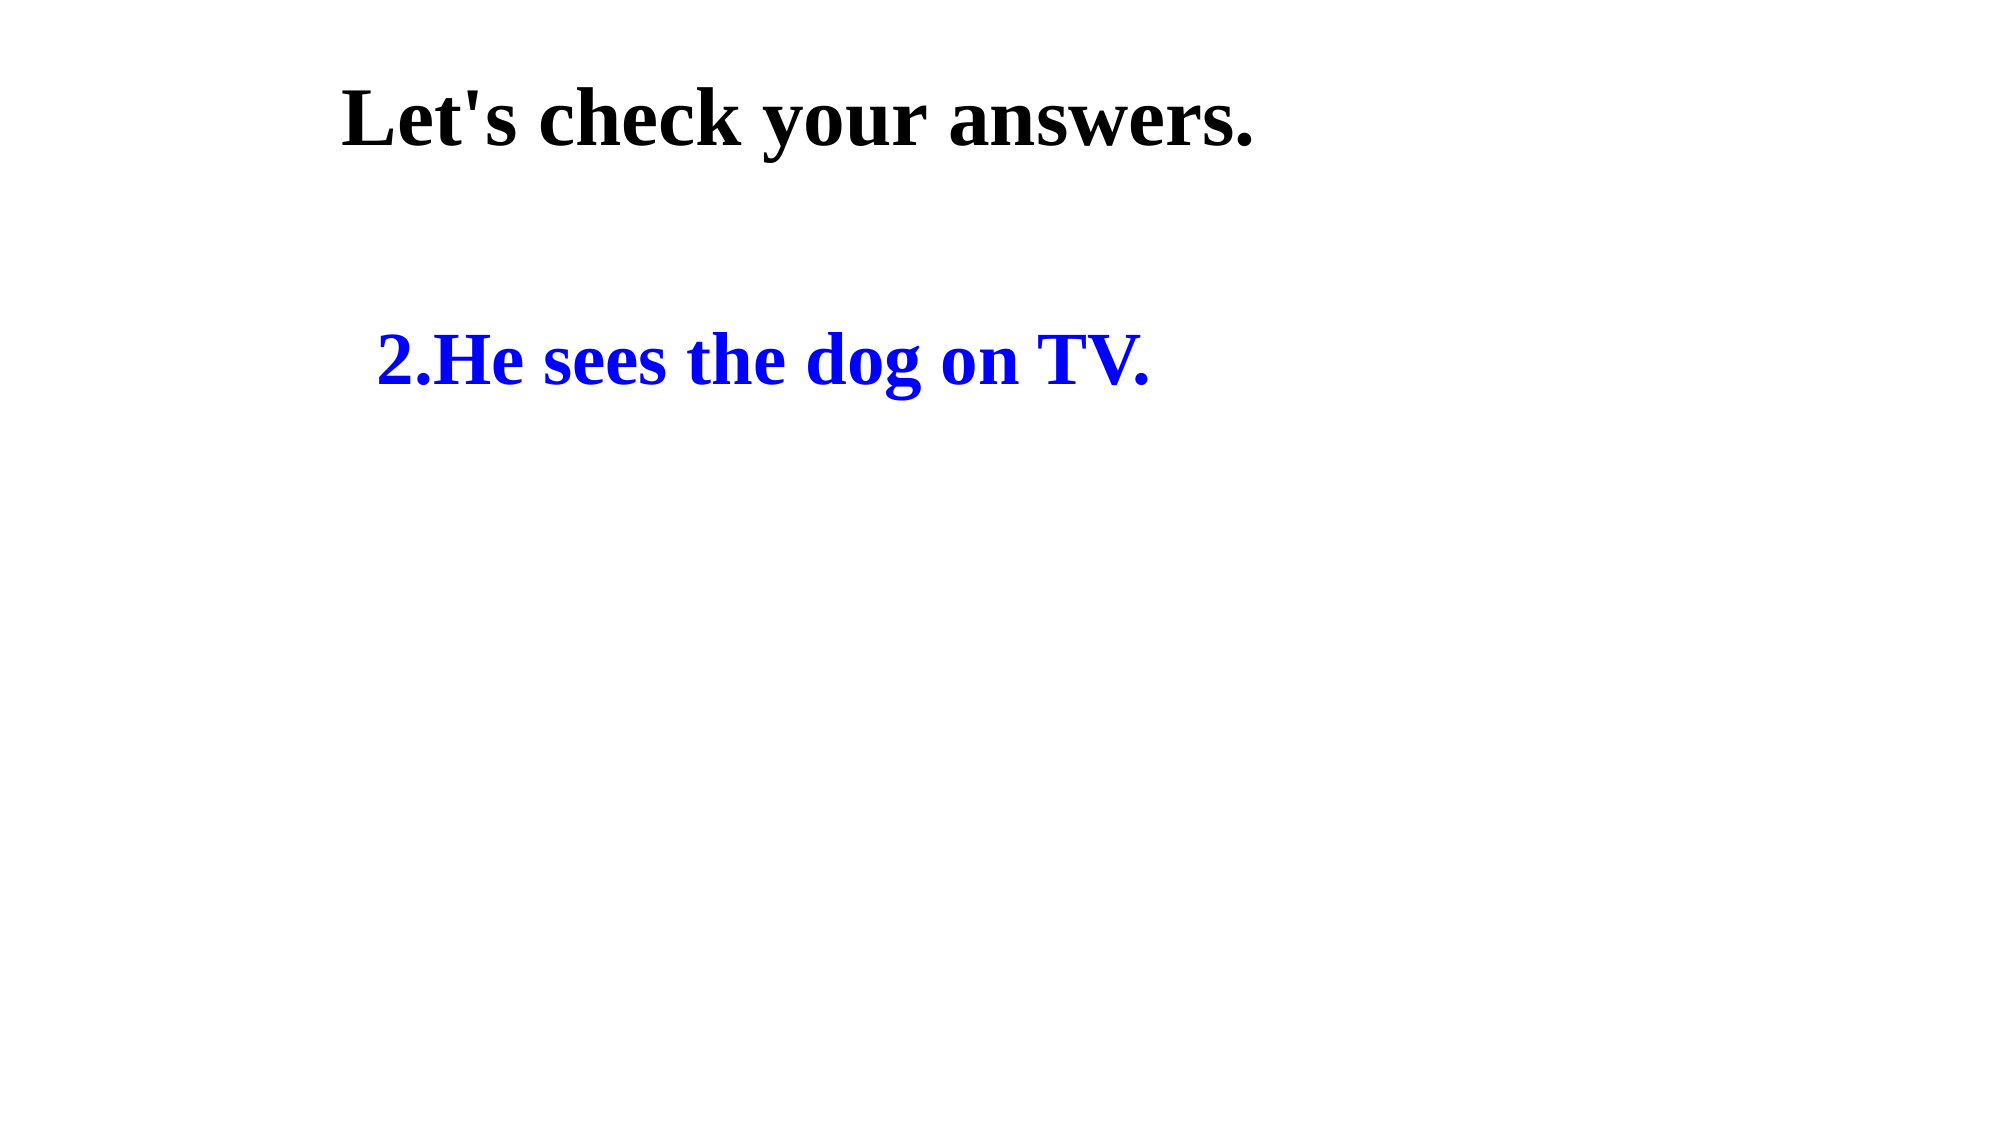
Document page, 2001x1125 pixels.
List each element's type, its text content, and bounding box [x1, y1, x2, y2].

text_box Let's check your answers. [326, 54, 1275, 170]
text_box 2.He sees the dog on TV. [362, 302, 1744, 453]
